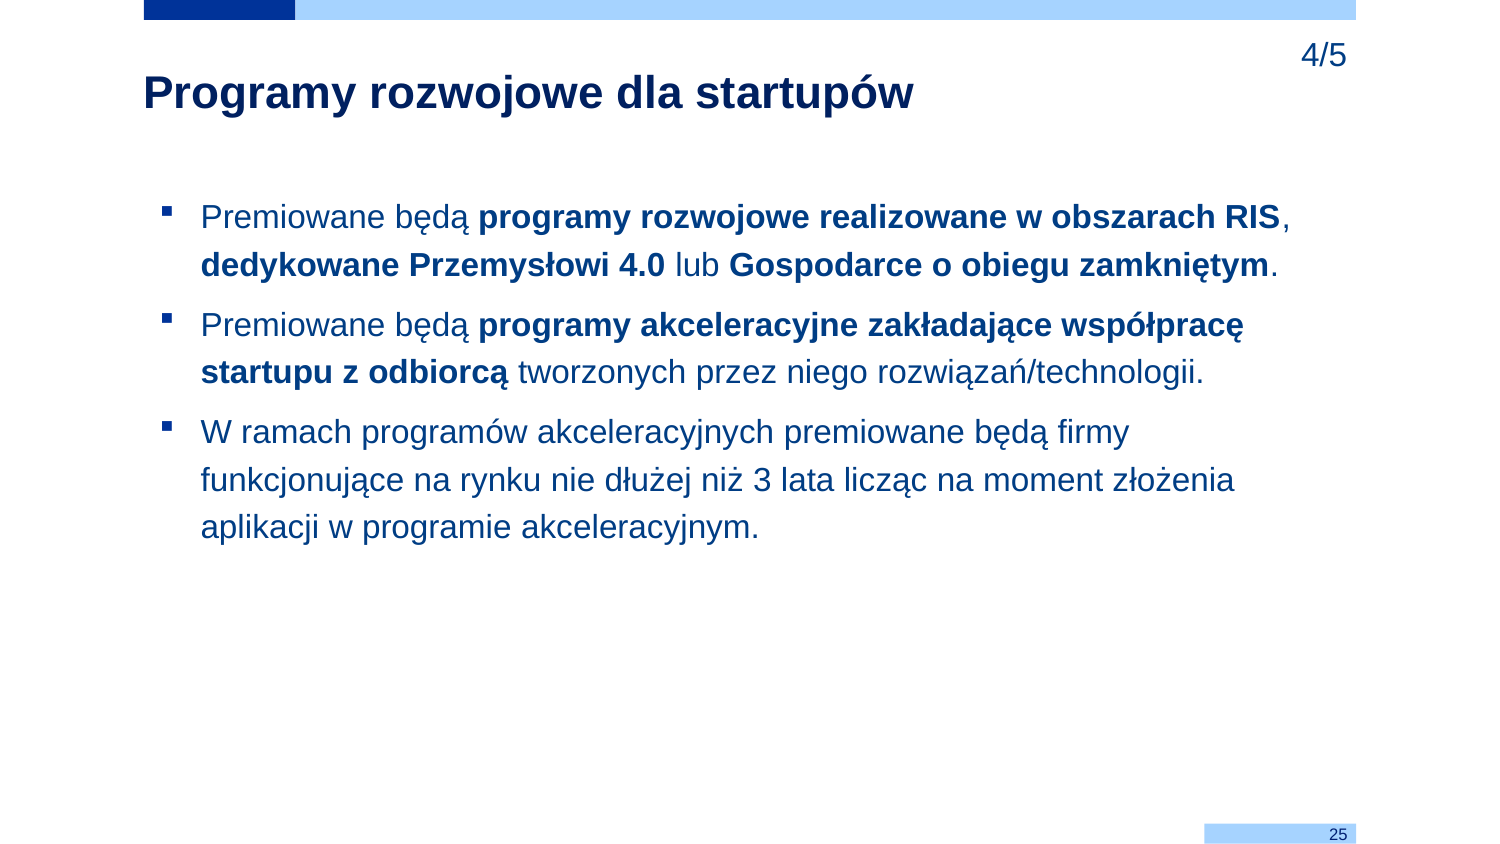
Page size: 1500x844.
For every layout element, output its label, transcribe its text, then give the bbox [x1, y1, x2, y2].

list Premiowane będą programy rozwojowe realizowane w obszarach RIS, dedykowane Przemysłowi 4.0 lub Gospodarce o obiegu zamkniętym. Premiowane będą programy akceleracyjne zakładające współpracę startupu z odbiorcą tworzonych przez niego rozwiązań/technologii. W ramach programów akceleracyjnych premiowane będą firmy funkcjonujące na rynku nie dłużej niż 3 lata licząc na moment złożenia aplikacji w programie akceleracyjnym. [159, 188, 1341, 694]
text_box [168, 427, 842, 520]
text_box 25 [1196, 823, 1348, 844]
text_box 4/5 [1286, 25, 1410, 80]
text_box Programy rozwojowe dla startupów [128, 55, 943, 126]
